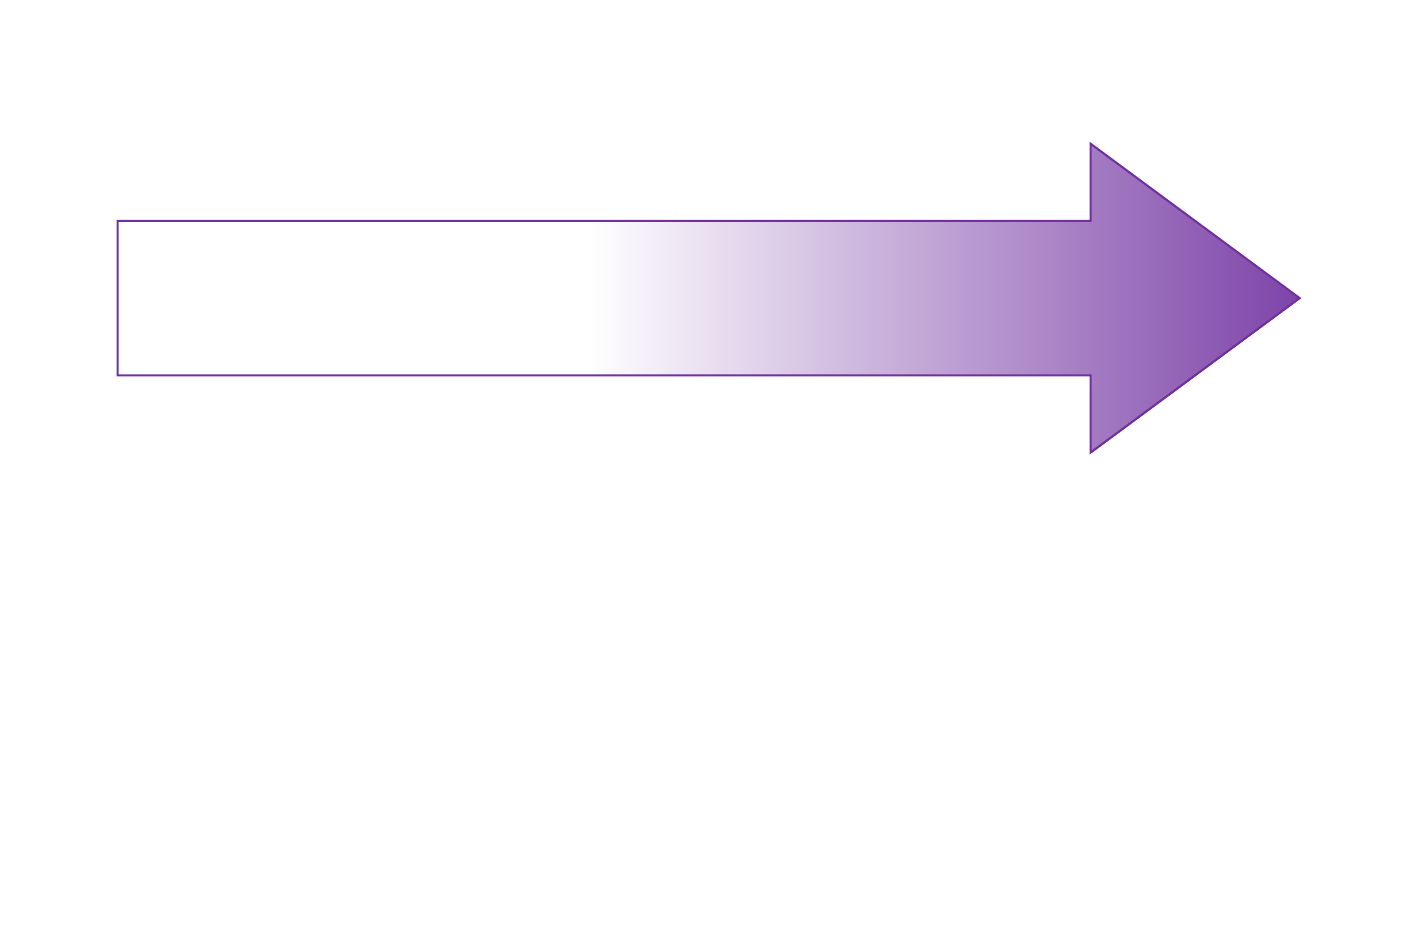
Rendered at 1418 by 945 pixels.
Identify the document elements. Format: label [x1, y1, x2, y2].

text_box [116, 141, 1302, 455]
